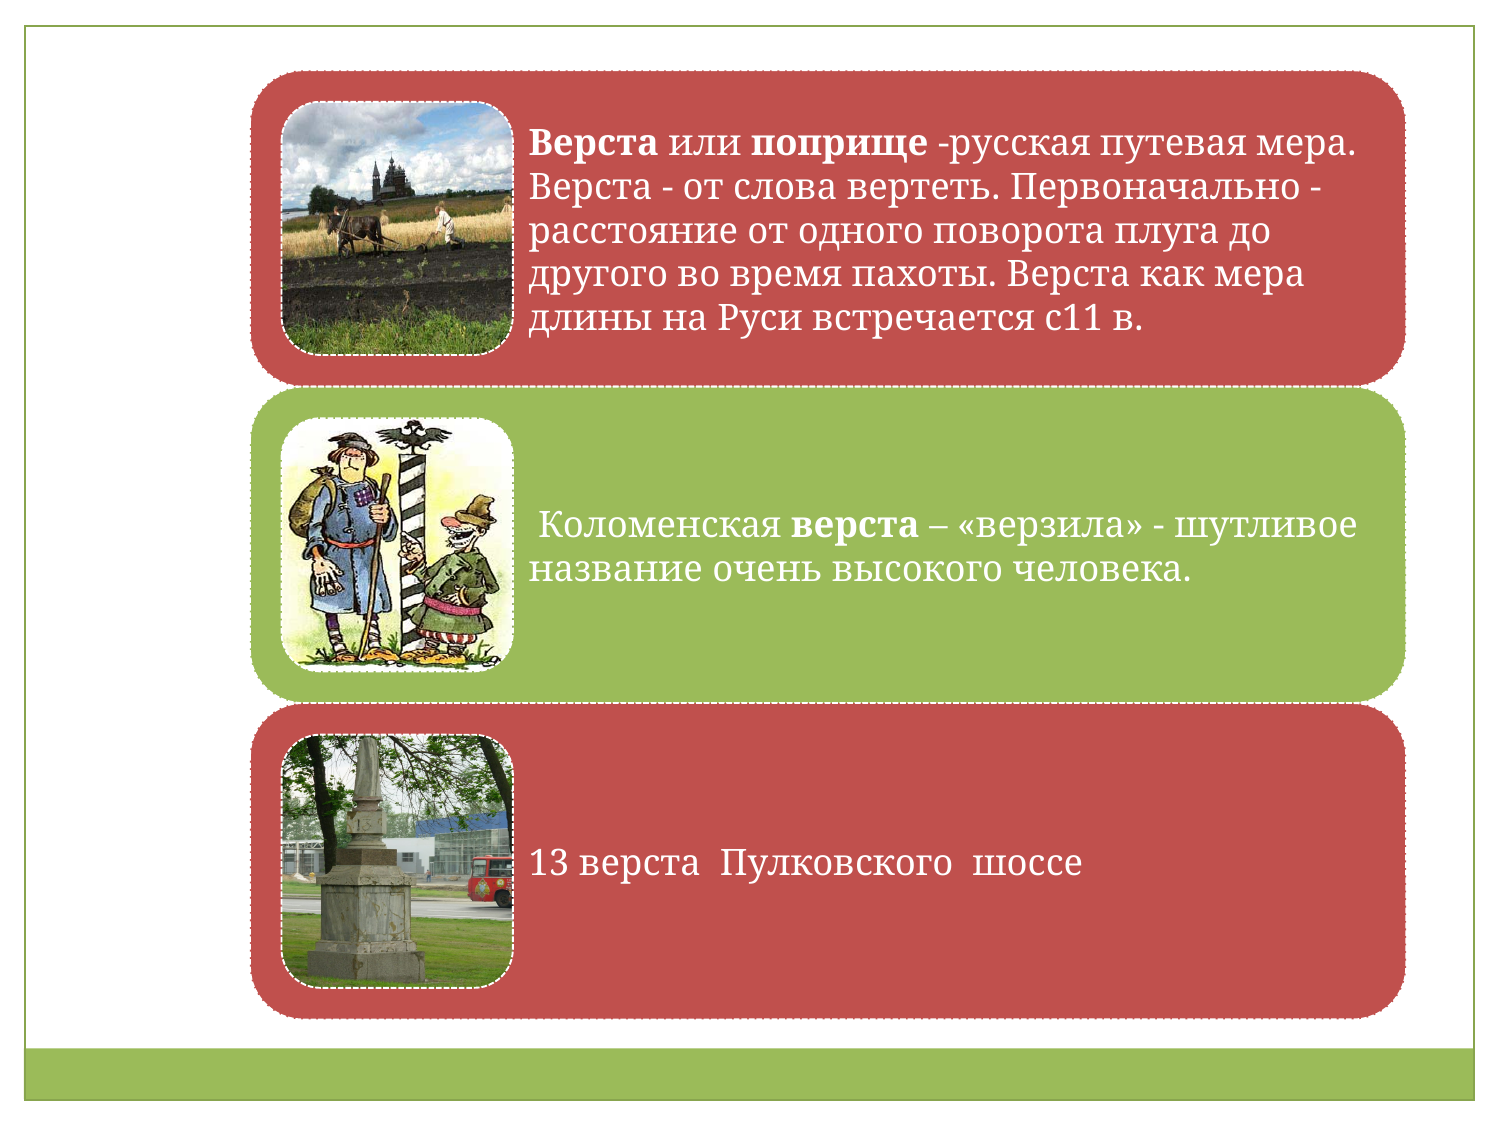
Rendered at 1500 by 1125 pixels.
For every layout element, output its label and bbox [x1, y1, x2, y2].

text_box [249, 70, 1407, 1020]
